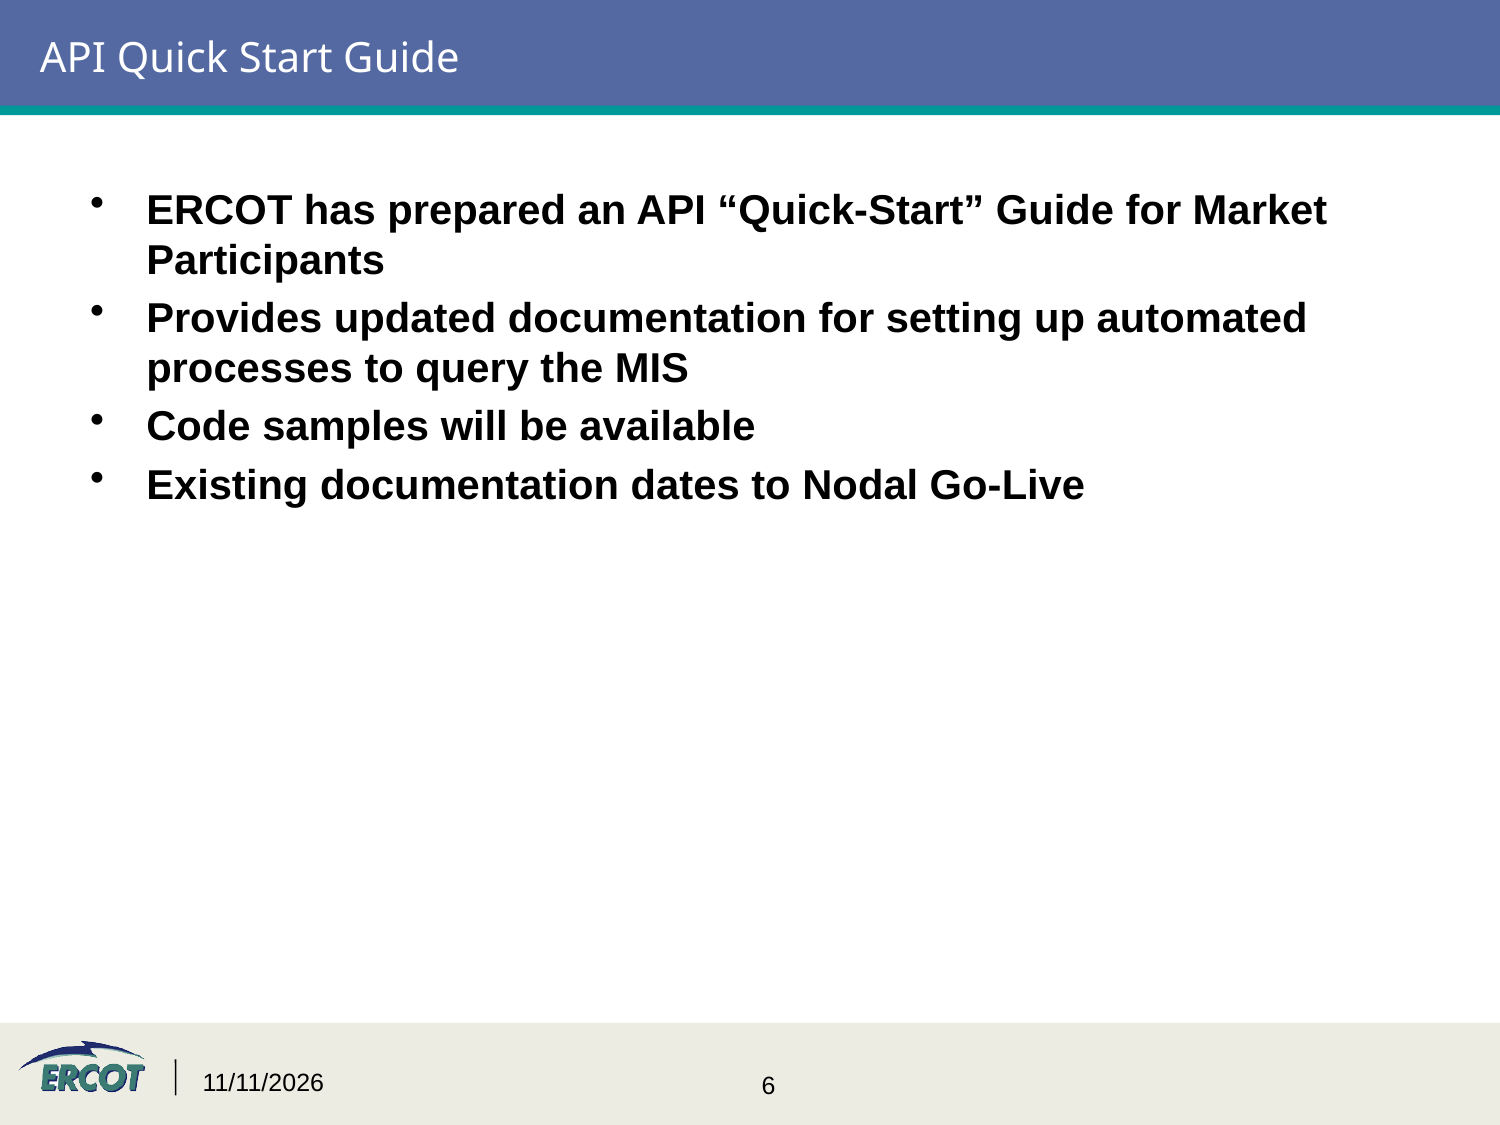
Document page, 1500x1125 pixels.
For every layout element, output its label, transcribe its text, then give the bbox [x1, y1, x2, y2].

picture [10, 1031, 151, 1111]
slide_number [187, 1059, 538, 1113]
title API Quick Start Guide [24, 0, 1450, 113]
list ERCOT has prepared an API “Quick-Start” Guide for Market Participants Provides updated documentation for setting up automated processes to query the MIS Code samples will be available Existing documentation dates to Nodal Go-Live [75, 174, 1425, 950]
